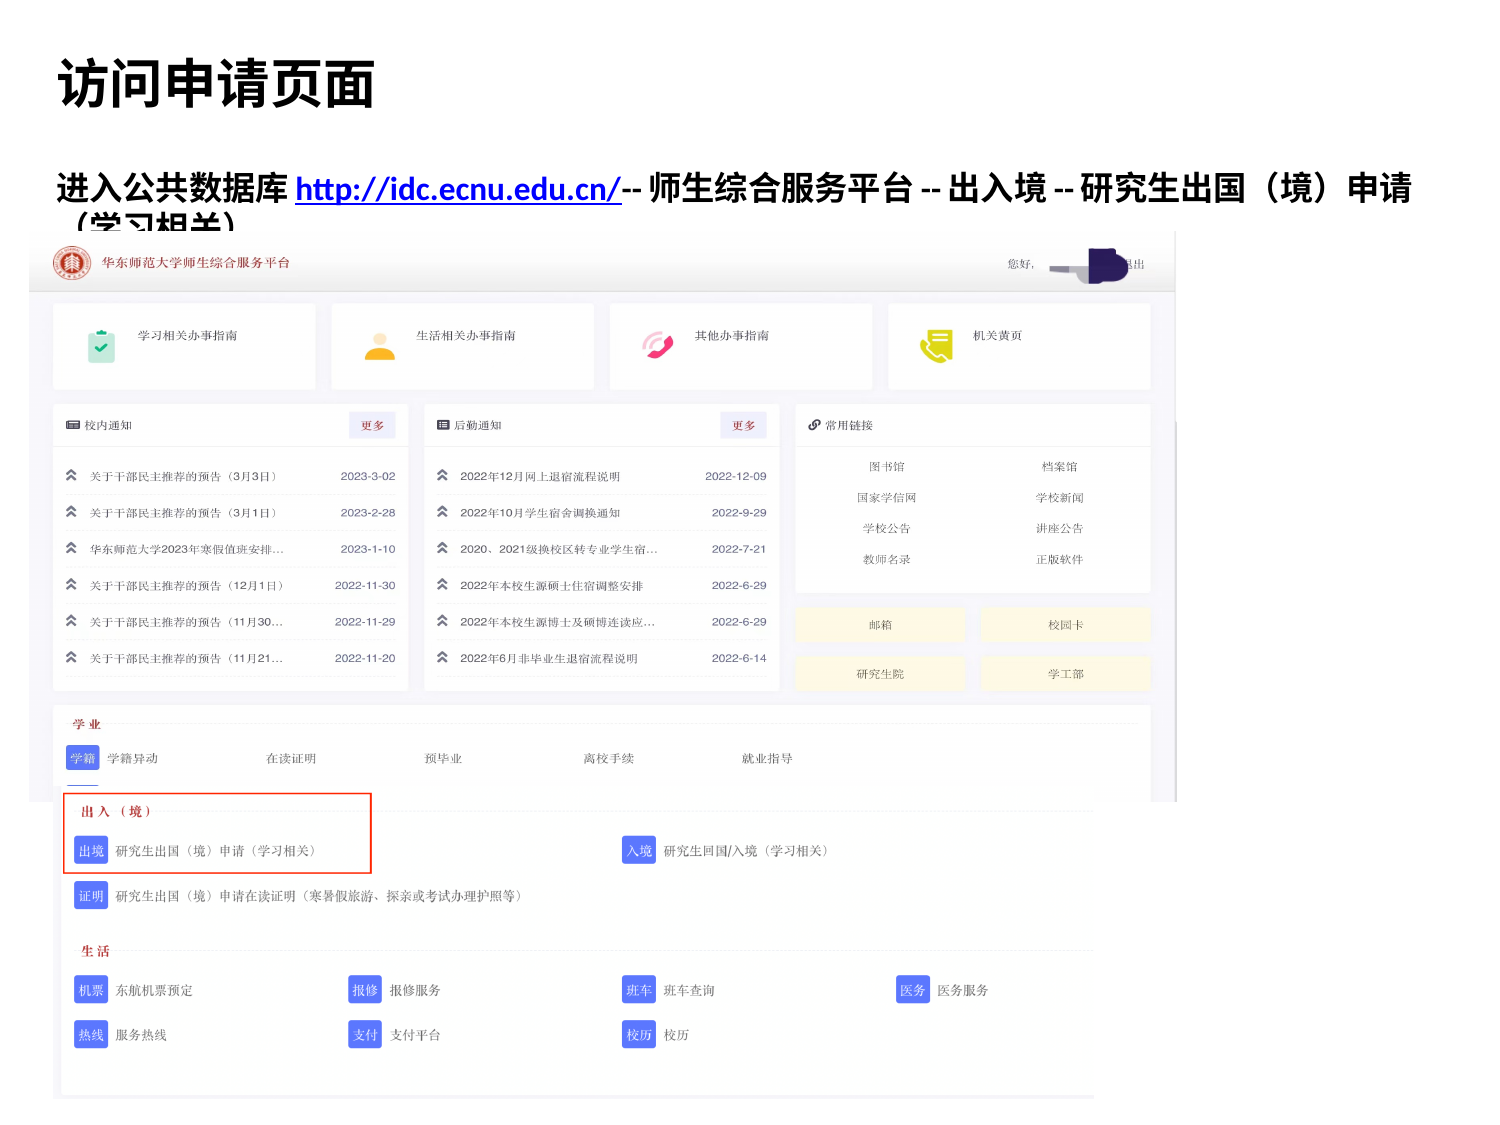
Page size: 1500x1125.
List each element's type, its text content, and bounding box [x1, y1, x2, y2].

subtitle 访问申请页面 进入公共数据库http://idc.ecnu.edu.cn/--师生综合服务平台--出入境--研究生出国（境）申请（学习相关） [41, 42, 1465, 257]
picture [29, 231, 1177, 1099]
